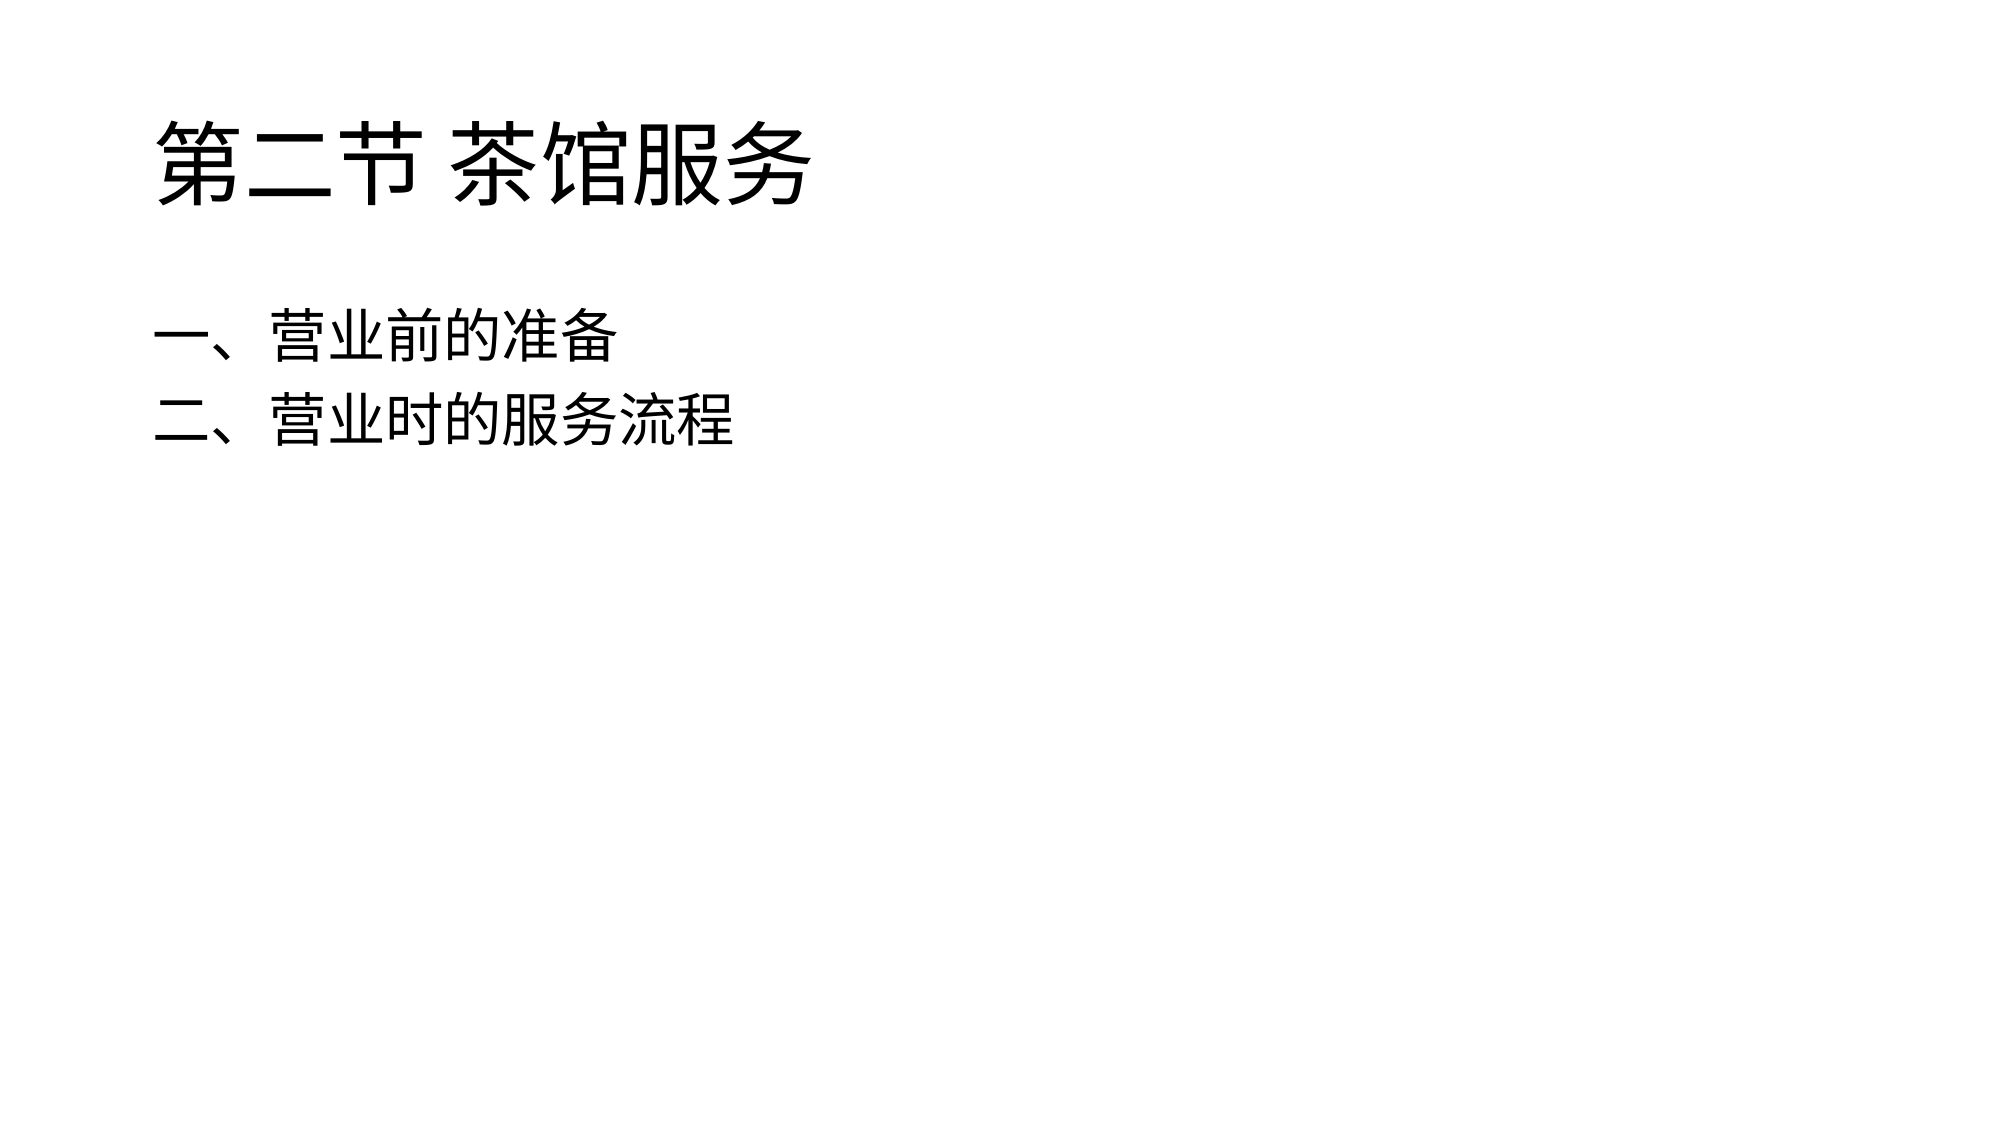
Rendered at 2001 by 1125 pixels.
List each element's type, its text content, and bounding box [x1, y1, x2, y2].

title 第二节 茶馆服务 [137, 59, 1863, 278]
list 一、营业前的准备 二、营业时的服务流程 [137, 299, 1863, 1014]
